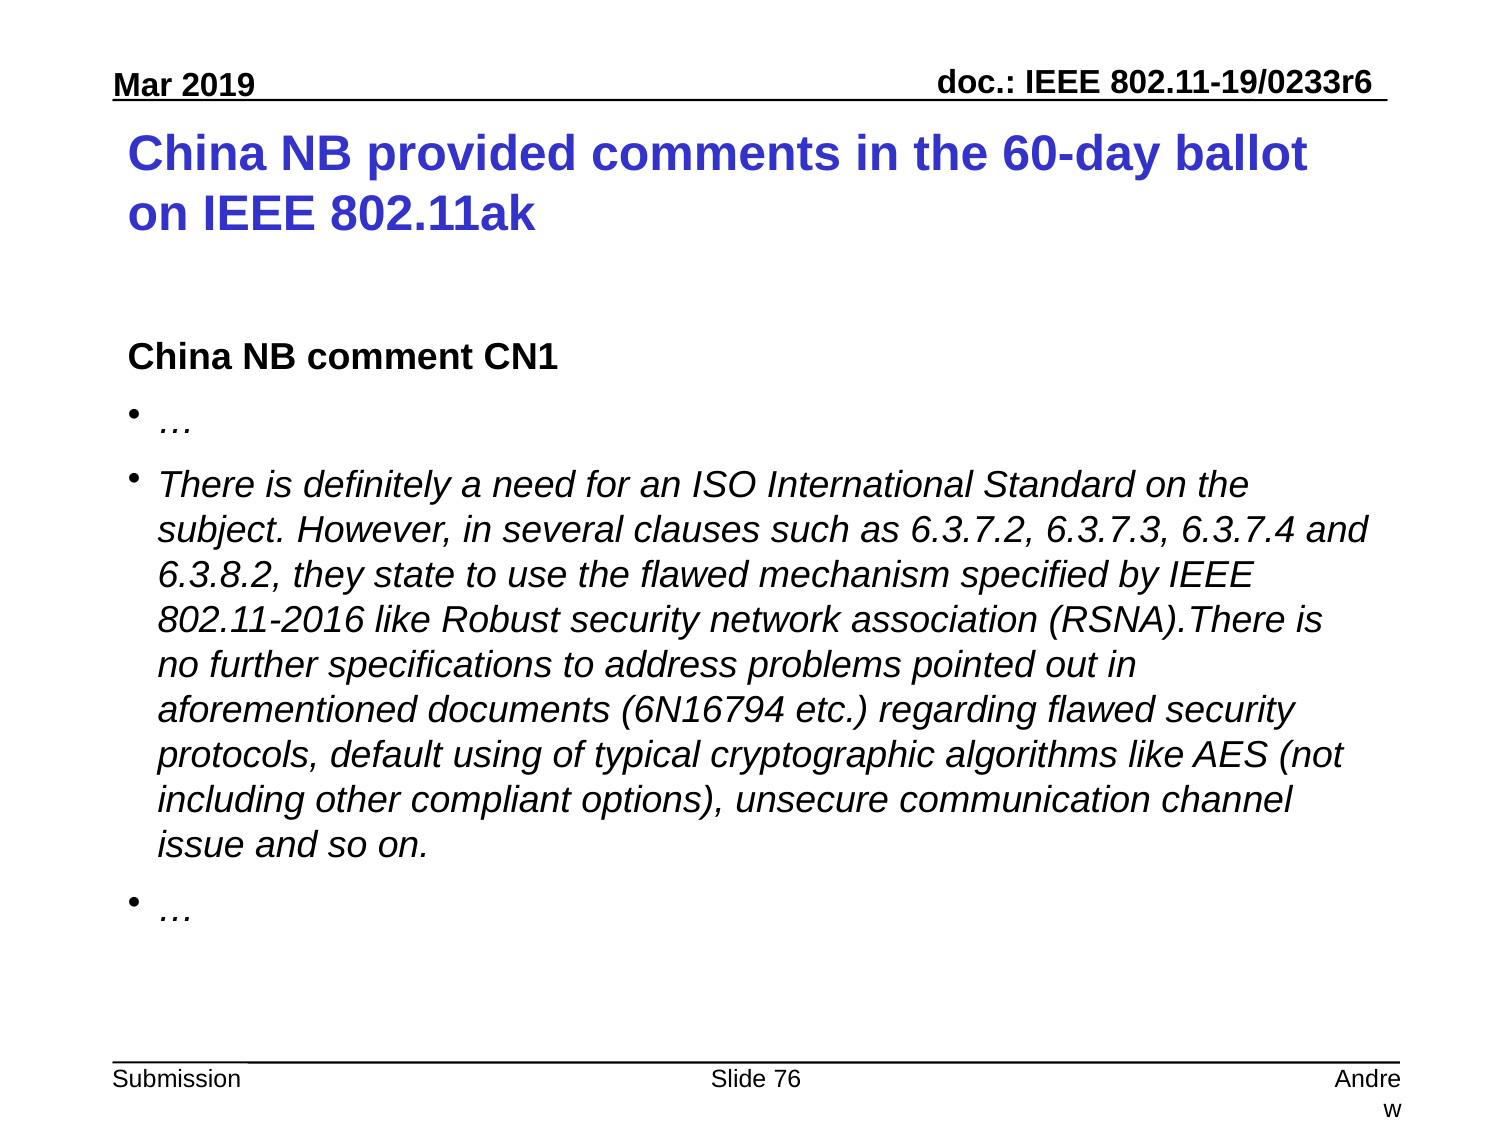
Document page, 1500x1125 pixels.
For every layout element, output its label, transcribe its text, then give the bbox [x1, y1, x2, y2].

title China NB provided comments in the 60-day ballot on IEEE 802.11ak [112, 112, 1388, 288]
list China NB comment CN1 … There is definitely a need for an ISO International Standard on the subject. However, in several clauses such as 6.3.7.2, 6.3.7.3, 6.3.7.4 and 6.3.8.2, they state to use the flawed mechanism specified by IEEE 802.11-2016 like Robust security network association (RSNA).There is no further specifications to address problems pointed out in aforementioned documents (6N16794 etc.) regarding flawed security protocols, default using of typical cryptographic algorithms like AES (not including other compliant options), unsecure communication channel issue and so on. … [112, 324, 1388, 1000]
slide_number Slide 76 [709, 1061, 803, 1093]
footer Andrew Myles, Cisco [1320, 1061, 1402, 1093]
